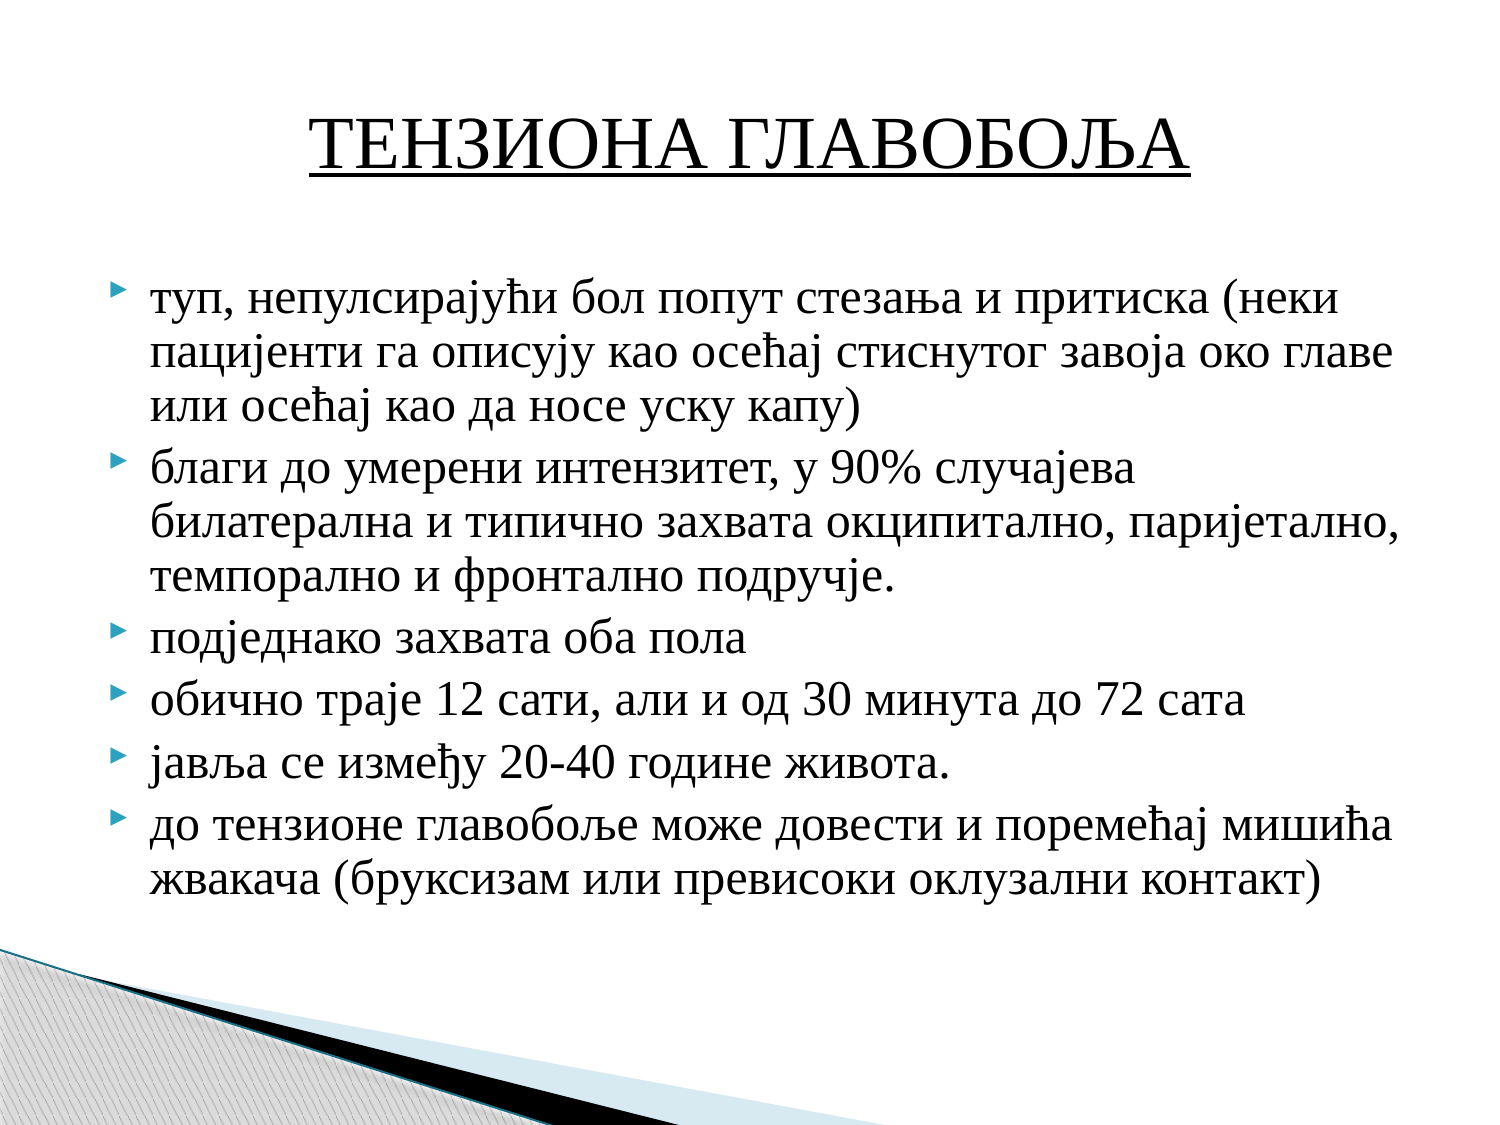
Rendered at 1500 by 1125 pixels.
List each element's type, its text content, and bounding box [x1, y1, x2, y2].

title ТЕНЗИОНА ГЛАВОБОЉА [75, 45, 1425, 233]
list туп, непулсирајући бол попут стезања и притиска (неки пацијенти га описују као осећај стиснутог завоја око главе или осећај као да носе уску капу) благи до умерени интензитет, у 90% случајева билатерална и типично захвата окципитално, паријетално, темпорално и фронтално подручје. подједнако захвата оба пола обично траје 12 сати, али и од 30 минута до 72 сата јавља се између 20-40 године живота. до тензионе главобоље може довести и поремећај мишића жвакача (бруксизам или превисоки оклузални контакт) [75, 262, 1425, 1050]
